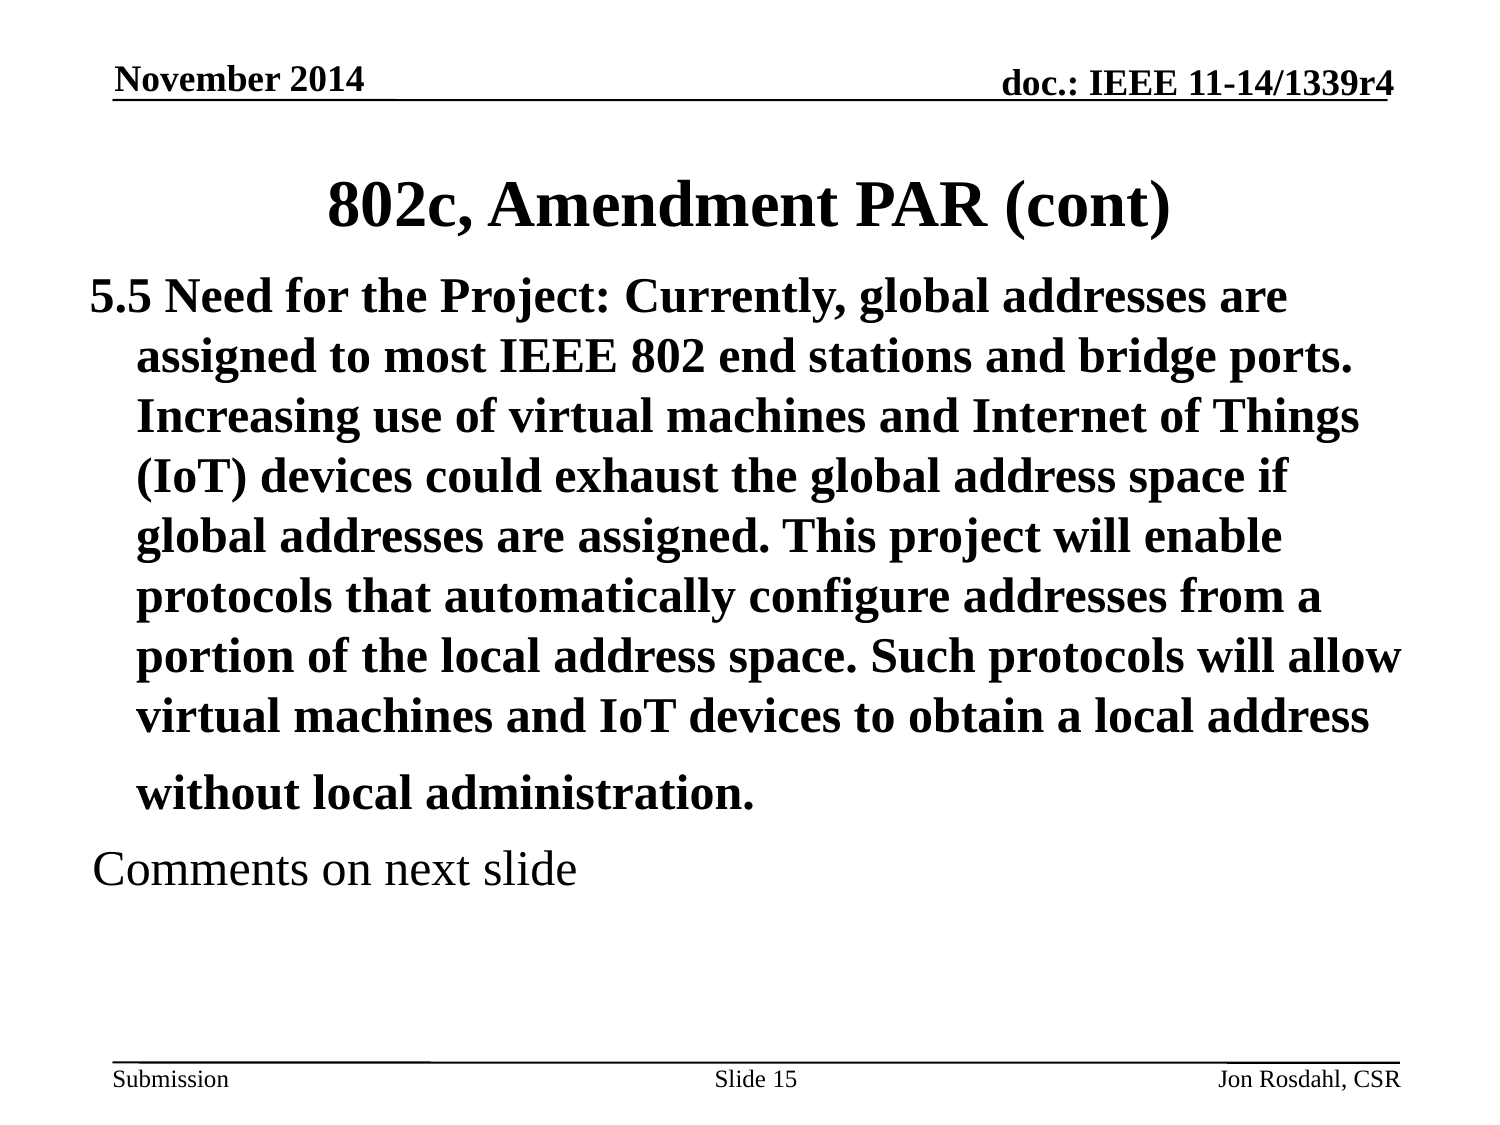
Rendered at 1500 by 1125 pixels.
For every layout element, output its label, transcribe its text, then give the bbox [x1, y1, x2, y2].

slide_number Slide 15 [712, 1061, 800, 1123]
title 802c, Amendment PAR (cont) [112, 112, 1388, 255]
footer Jon Rosdahl, CSR [878, 1061, 1402, 1093]
list 5.5 Need for the Project: Currently, global addresses are assigned to most IEEE 802 end stations and bridge ports. Increasing use of virtual machines and Internet of Things (IoT) devices could exhaust the global address space if global addresses are assigned. This project will enable protocols that automatically configure addresses from a portion of the local address space. Such protocols will allow virtual machines and IoT devices to obtain a local address without local administration. Comments on next slide [64, 255, 1436, 1000]
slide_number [114, 54, 423, 100]
